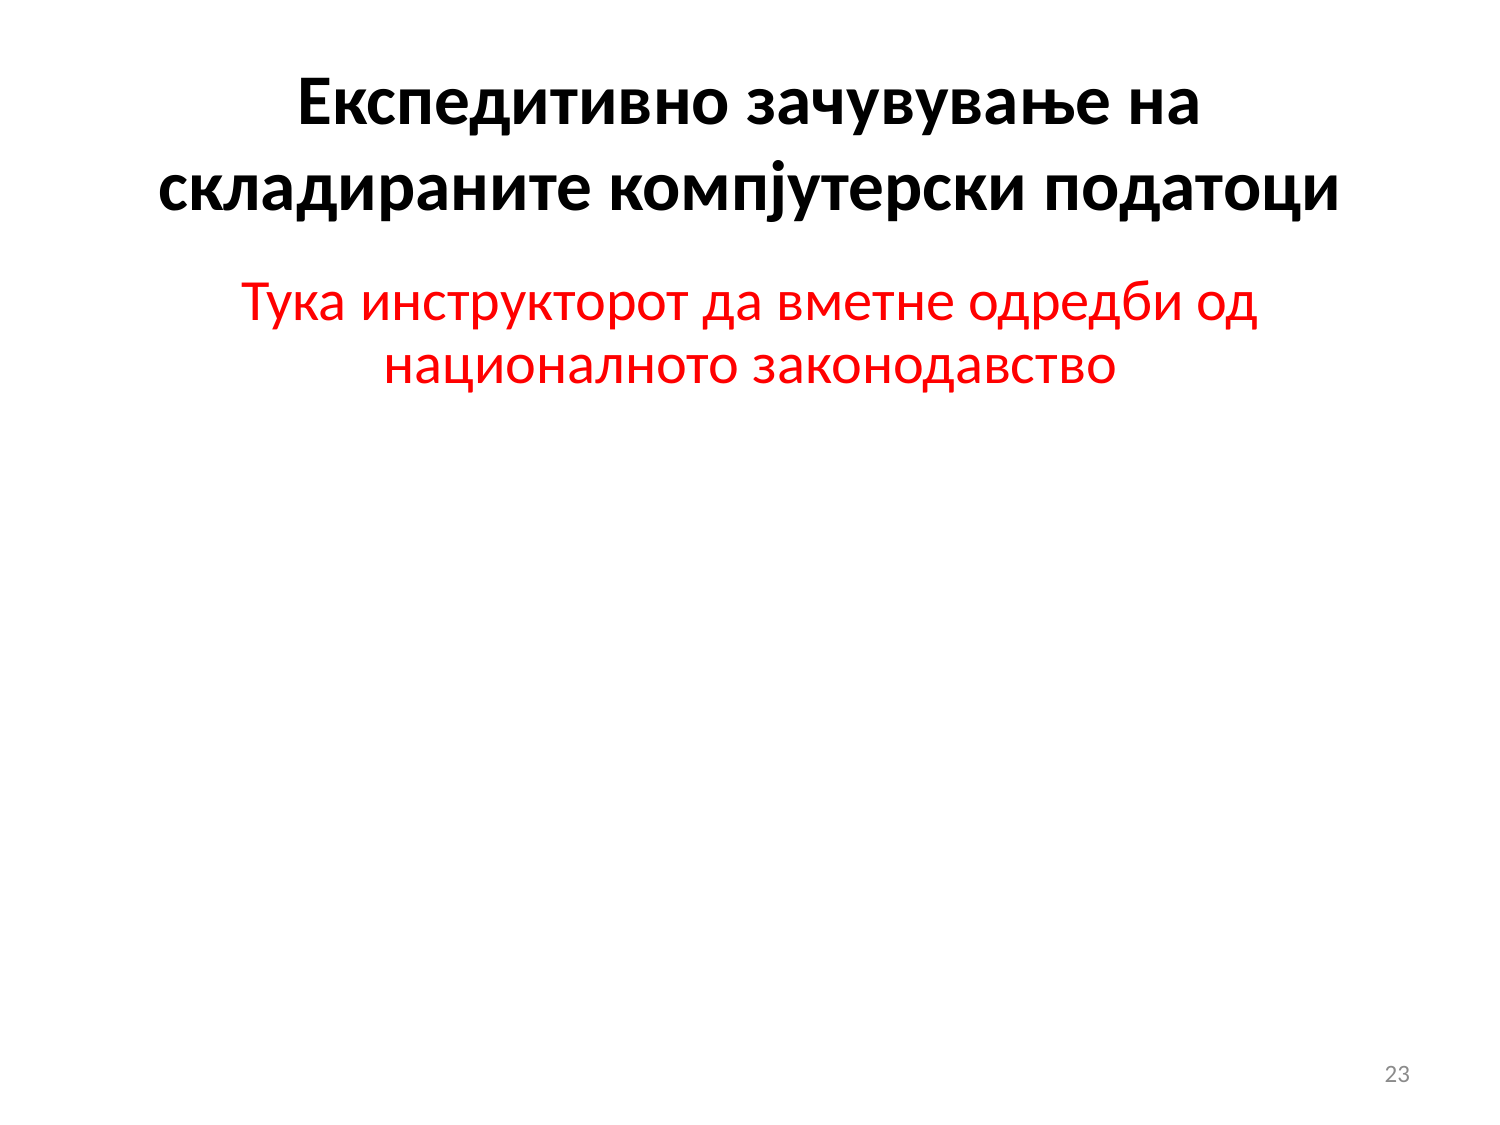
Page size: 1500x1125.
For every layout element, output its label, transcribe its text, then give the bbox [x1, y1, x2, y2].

title Експедитивно зачувување на складираните компјутерски податоци [75, 45, 1425, 233]
list Тука инструкторот да вметне одредби од националното законодавство [75, 262, 1425, 1005]
slide_number 23 [1074, 1042, 1425, 1103]
